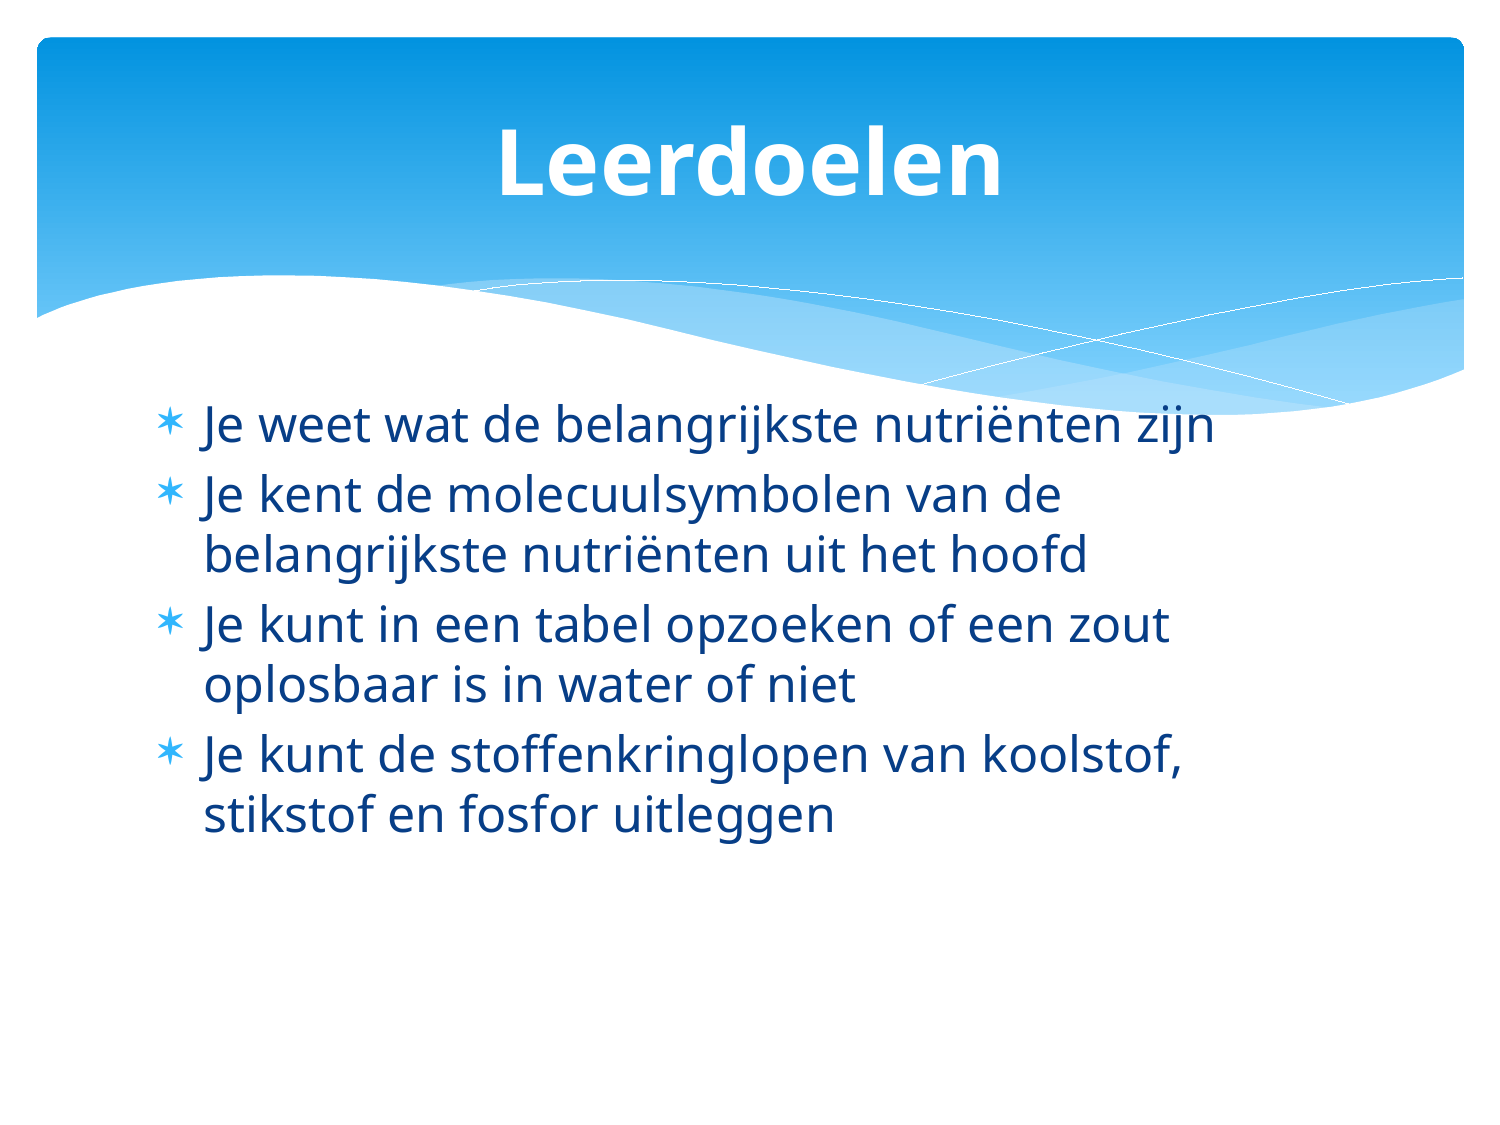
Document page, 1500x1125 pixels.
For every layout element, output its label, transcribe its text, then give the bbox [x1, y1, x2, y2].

list Je weet wat de belangrijkste nutriënten zijn Je kent de molecuulsymbolen van de belangrijkste nutriënten uit het hoofd Je kunt in een tabel opzoeken of een zout oplosbaar is in water of niet Je kunt de stoffenkringlopen van koolstof, stikstof en fosfor uitleggen [143, 385, 1359, 1005]
title Leerdoelen [75, 55, 1425, 261]
